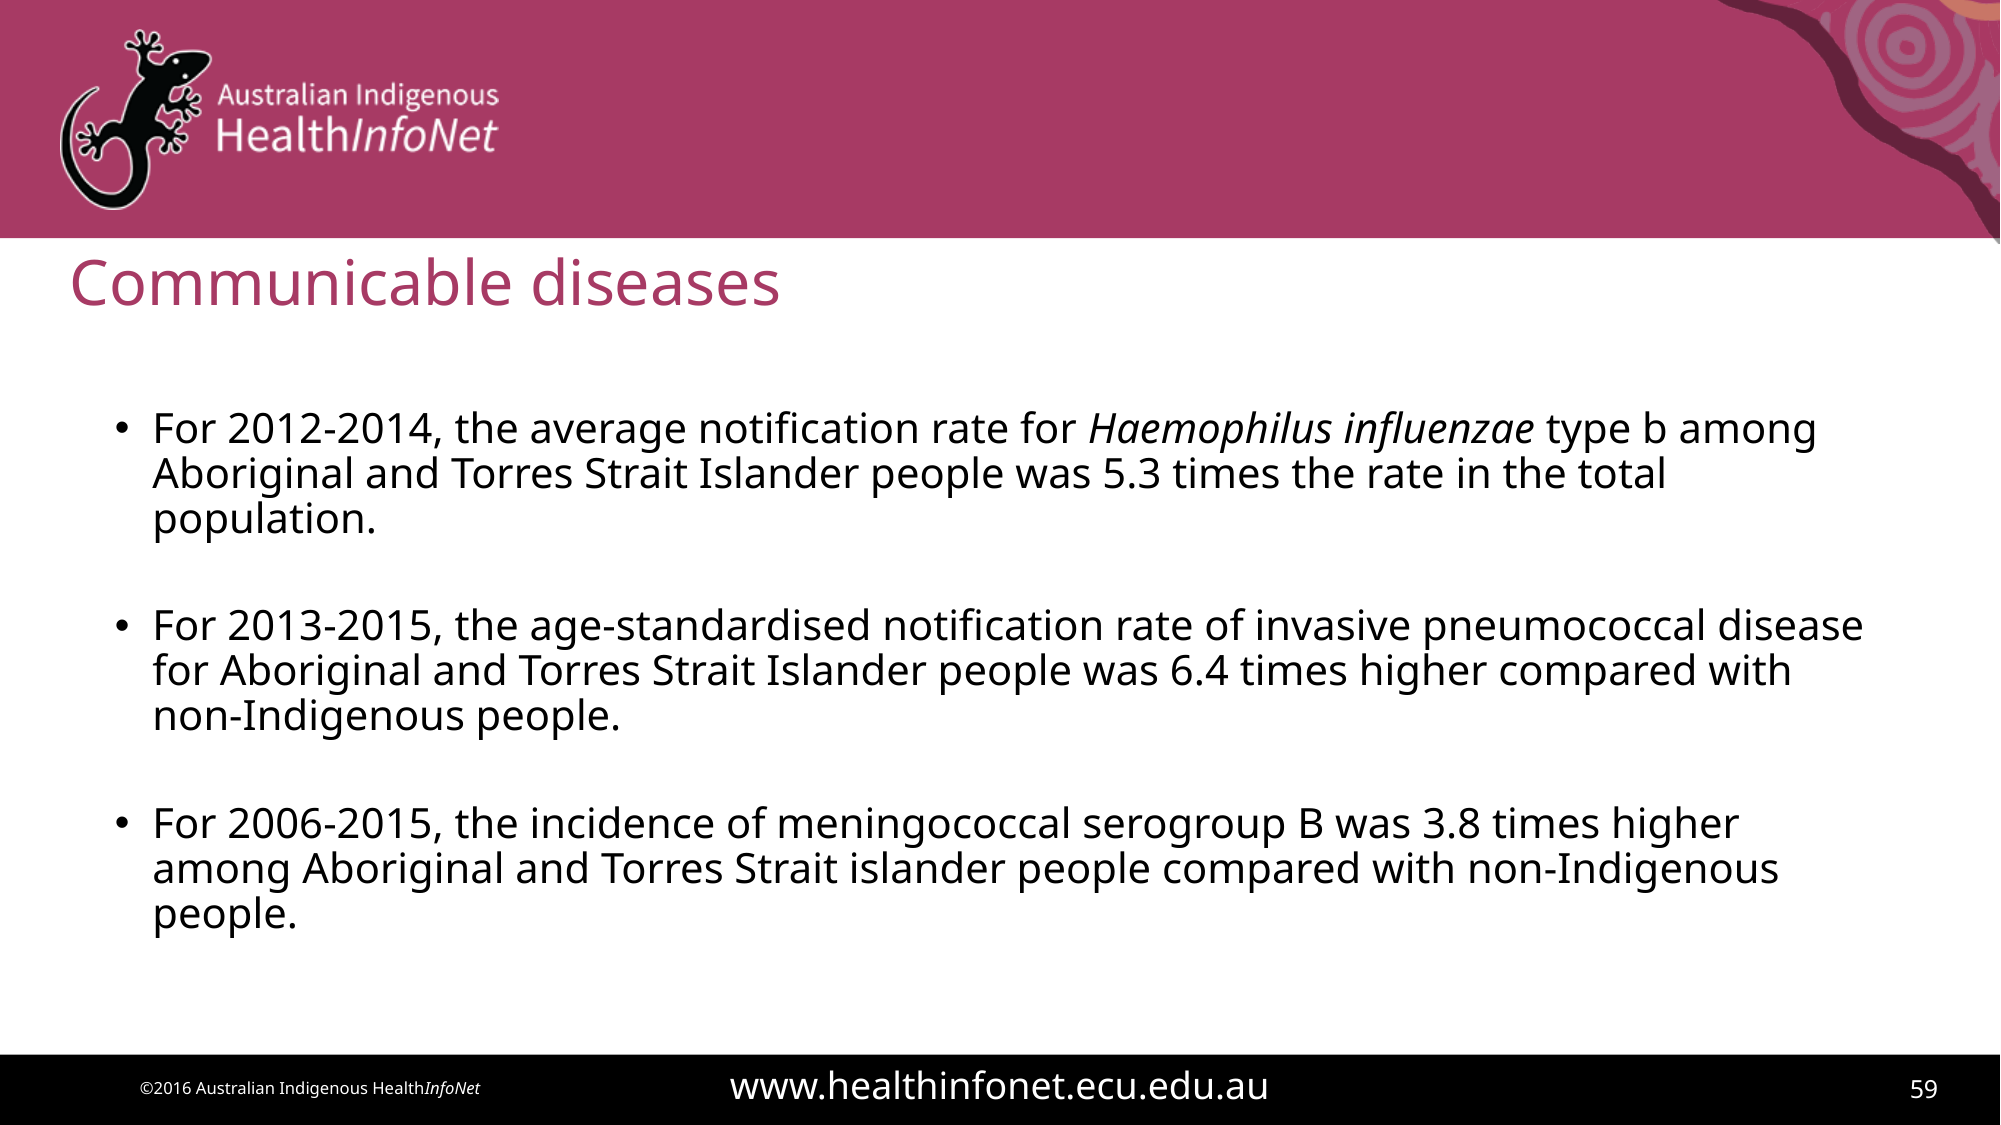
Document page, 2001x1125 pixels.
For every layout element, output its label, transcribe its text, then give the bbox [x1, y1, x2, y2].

picture [1673, 0, 2000, 279]
picture [60, 29, 499, 210]
title Communicable diseases [55, 243, 1945, 327]
list For 2012-2014, the average notification rate for Haemophilus influenzae type b among Aboriginal and Torres Strait Islander people was 5.3 times the rate in the total population. For 2013-2015, the age-standardised notification rate of invasive pneumococcal disease for Aboriginal and Torres Strait Islander people was 6.4 times higher compared with non-Indigenous people. For 2006-2015, the incidence of meningococcal serogroup B was 3.8 times higher among Aboriginal and Torres Strait islander people compared with non-Indigenous people. [99, 399, 1900, 1050]
